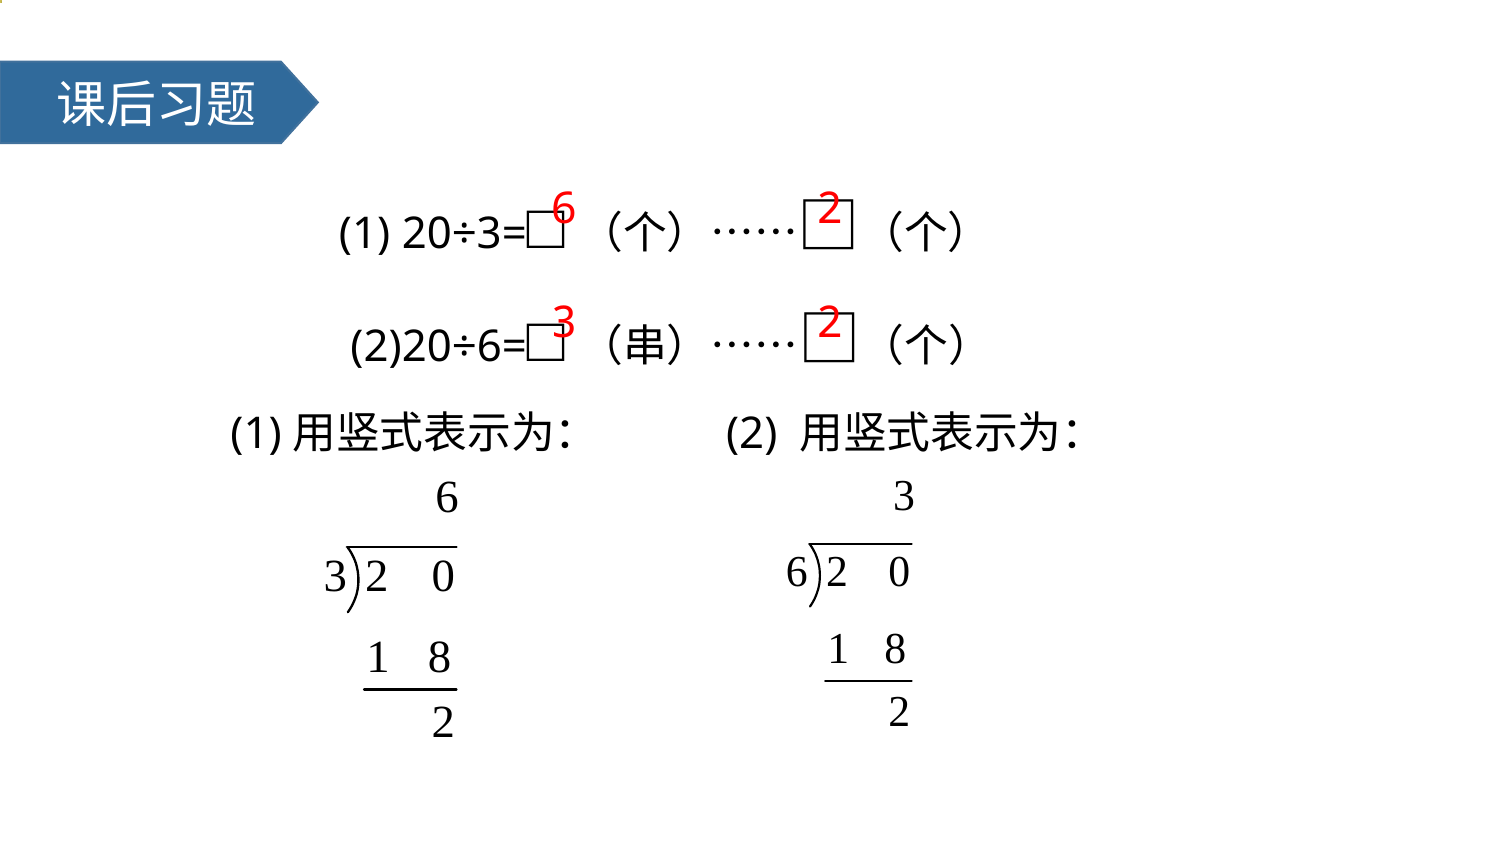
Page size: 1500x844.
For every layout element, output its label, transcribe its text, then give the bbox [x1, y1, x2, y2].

text_box (1)用竖式表示为： (2) 用竖式表示为： [219, 398, 1118, 463]
picture [779, 468, 923, 746]
text_box 2 [805, 174, 850, 239]
text_box 2 [804, 288, 850, 352]
text_box 6 [539, 174, 585, 239]
text_box 3 [539, 288, 585, 352]
picture [317, 468, 466, 757]
text_box (1) 20÷3=□（个）……□（个） (2)20÷6=□（串）……□（个） [327, 143, 1052, 380]
text_box 课后习题 [0, 61, 318, 144]
